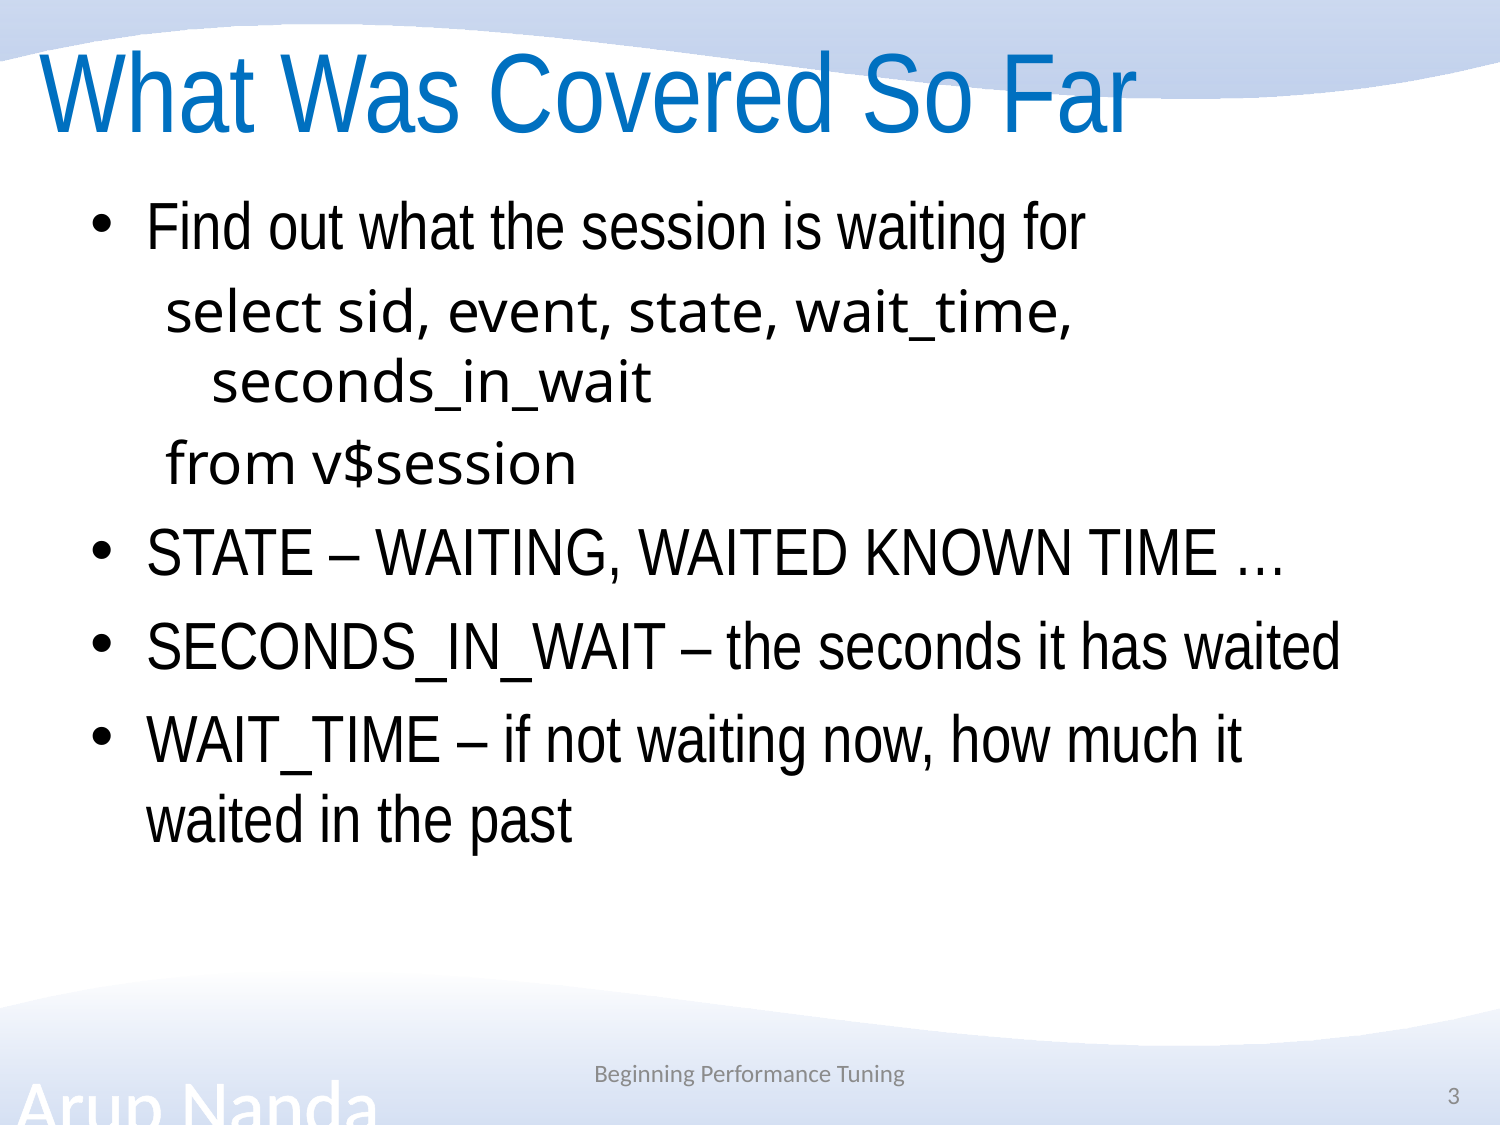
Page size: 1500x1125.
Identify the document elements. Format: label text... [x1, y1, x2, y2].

title What Was Covered So Far [24, 24, 1475, 150]
list Find out what the session is waiting for select sid, event, state, wait_time, seconds_in_wait from v$session STATE – WAITING, WAITED KNOWN TIME … SECONDS_IN_WAIT – the seconds it has waited WAIT_TIME – if not waiting now, how much it waited in the past [75, 174, 1425, 1005]
slide_number 3 [1125, 1065, 1475, 1125]
footer Beginning Performance Tuning [512, 1042, 988, 1103]
